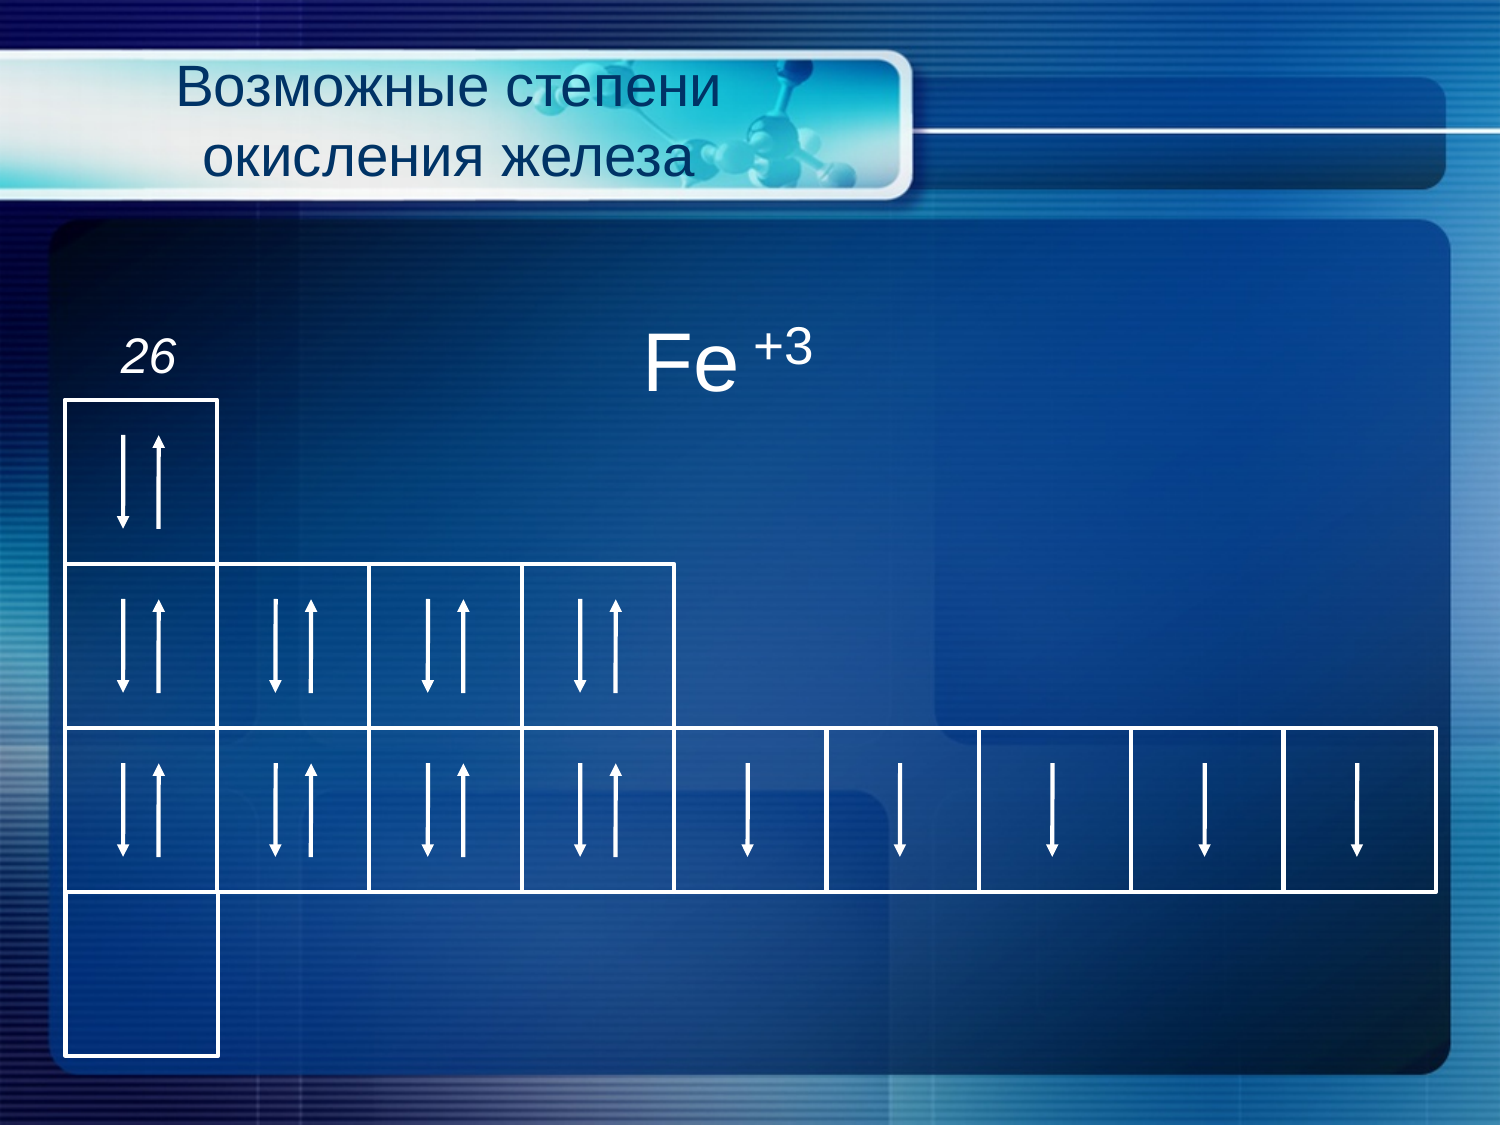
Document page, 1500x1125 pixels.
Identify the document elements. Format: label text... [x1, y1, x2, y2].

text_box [1284, 727, 1437, 893]
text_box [64, 727, 215, 893]
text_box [827, 727, 977, 893]
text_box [369, 727, 520, 893]
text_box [521, 727, 672, 893]
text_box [1132, 727, 1284, 893]
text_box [978, 727, 1132, 893]
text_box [521, 563, 675, 726]
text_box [673, 727, 827, 893]
title Возможные степени окисления железа [29, 54, 869, 183]
text_box Fe +3 [627, 292, 829, 418]
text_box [216, 563, 368, 726]
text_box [64, 399, 218, 563]
picture [0, 0, 1500, 1125]
text_box 26 [106, 316, 192, 392]
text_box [216, 727, 368, 893]
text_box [369, 563, 520, 726]
text_box [63, 900, 220, 1058]
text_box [64, 563, 215, 727]
